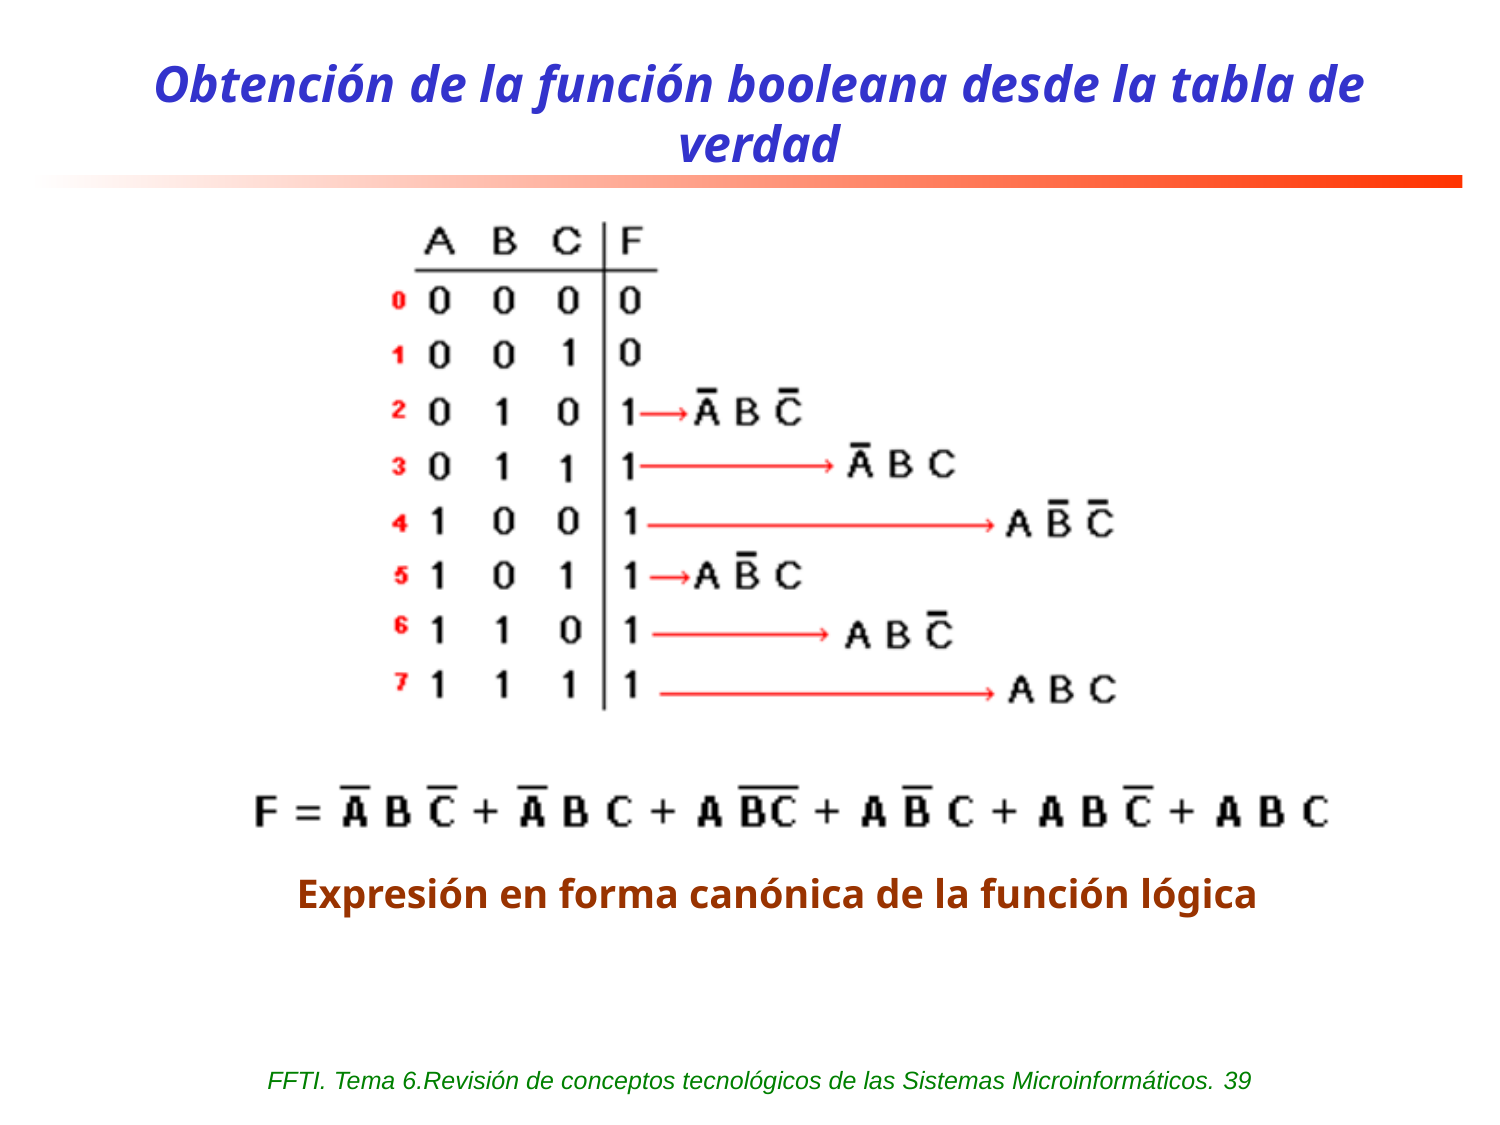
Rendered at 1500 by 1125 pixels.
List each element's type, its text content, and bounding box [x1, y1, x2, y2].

title Obtención de la función booleana desde la tabla de verdad [68, 49, 1451, 176]
picture [213, 763, 1362, 862]
picture [385, 219, 1120, 729]
table_cell 1 [843, 176, 847, 187]
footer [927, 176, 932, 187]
text_box Expresión en forma canónica de la función lógica [141, 861, 1414, 924]
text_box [759, 176, 763, 187]
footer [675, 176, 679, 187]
footer FFTI. Tema 6.Revisión de conceptos tecnológicos de las Sistemas Microinformáticos. 39 [68, 1056, 1451, 1103]
